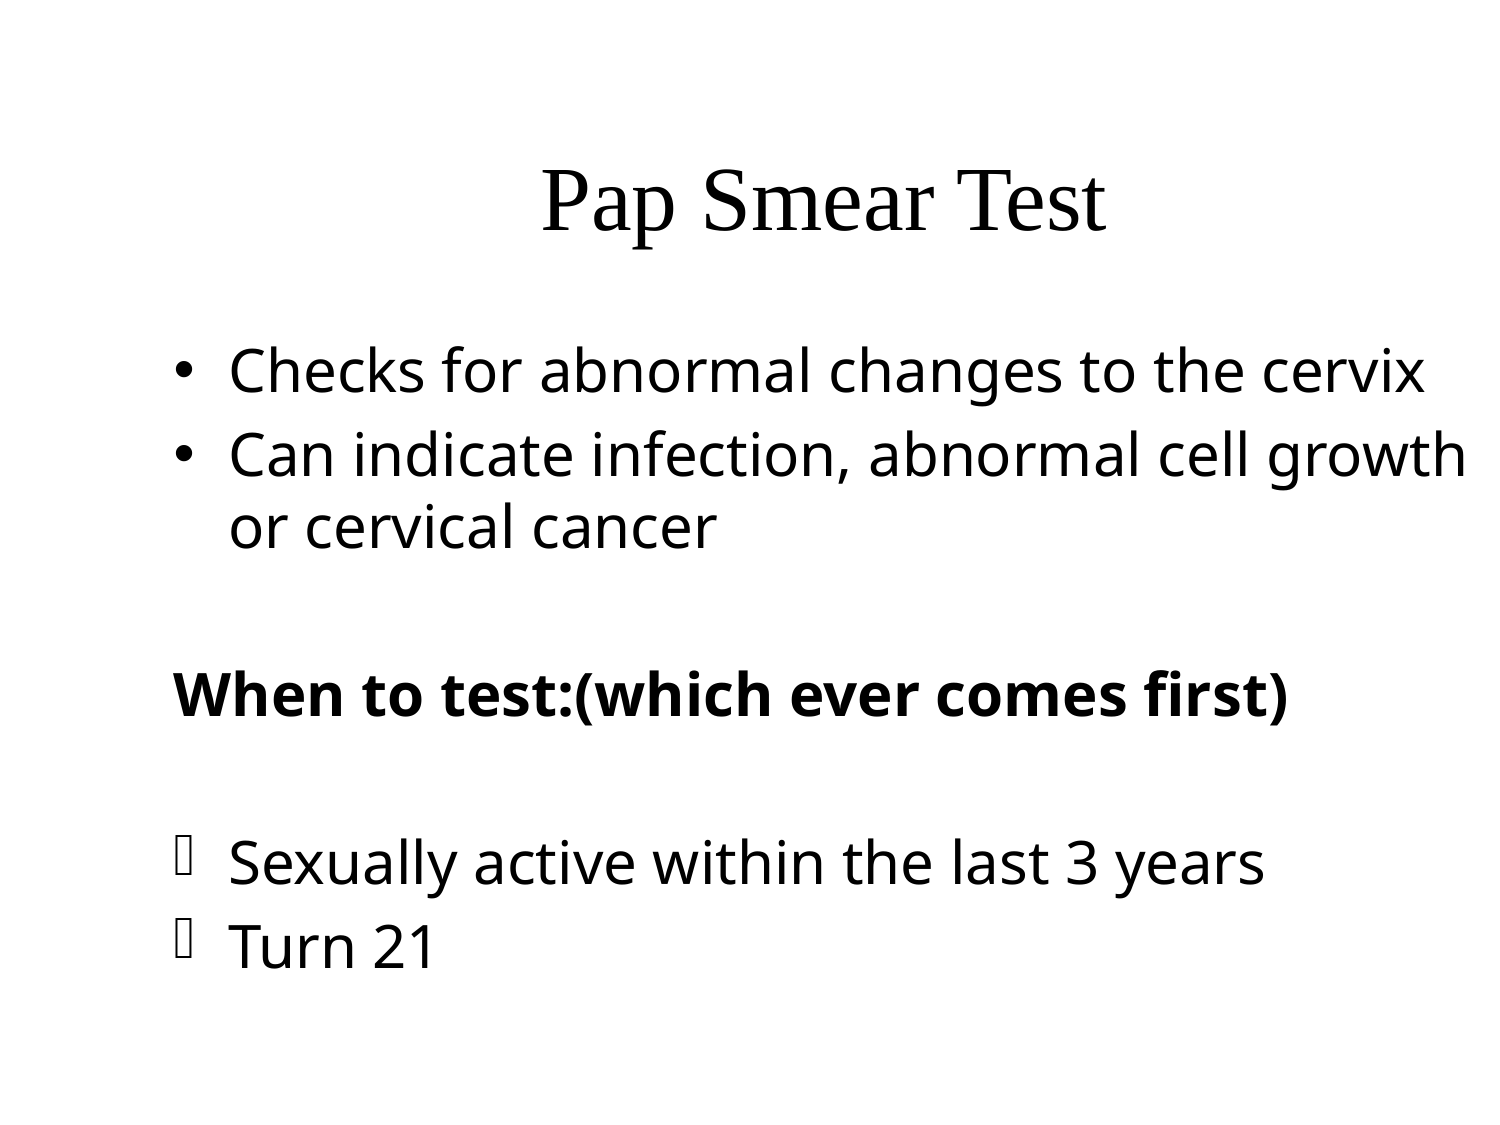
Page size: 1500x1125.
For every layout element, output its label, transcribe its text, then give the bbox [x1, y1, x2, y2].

title Pap Smear Test [187, 99, 1462, 288]
list Checks for abnormal changes to the cervix Can indicate infection, abnormal cell growth or cervical cancer When to test:(which ever comes first) Sexually active within the last 3 years Turn 21 [158, 324, 1500, 1000]
